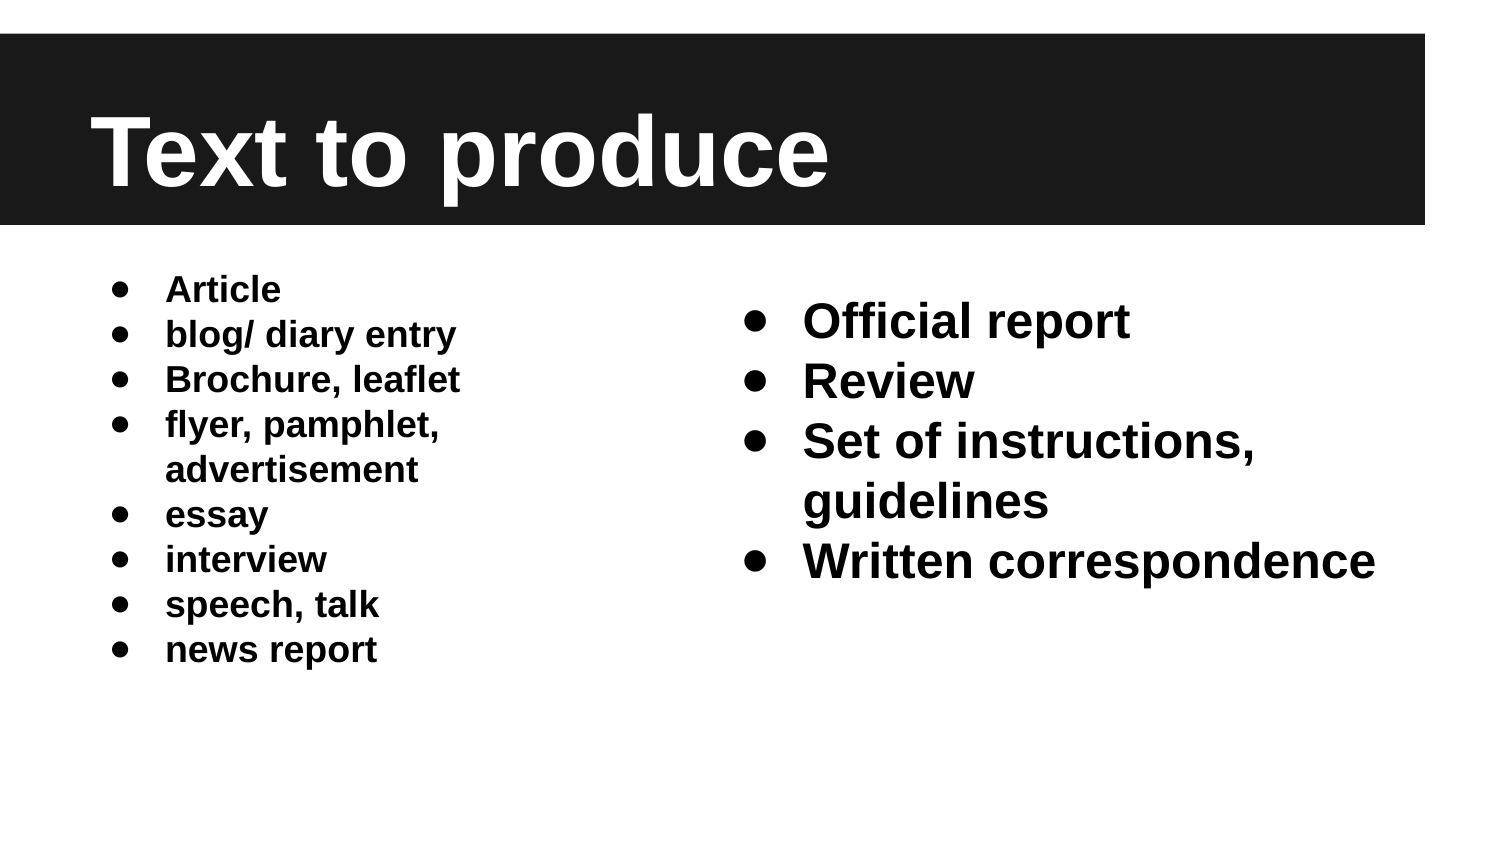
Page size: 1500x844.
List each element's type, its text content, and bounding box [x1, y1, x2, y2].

title Text to produce [75, 33, 1425, 221]
text_box Article blog/ diary entry Brochure, leaflet flyer, pamphlet, advertisement essay interview speech, talk news report [75, 249, 713, 755]
text_box Official report Review Set of instructions, guidelines Written correspondence [712, 273, 1393, 755]
